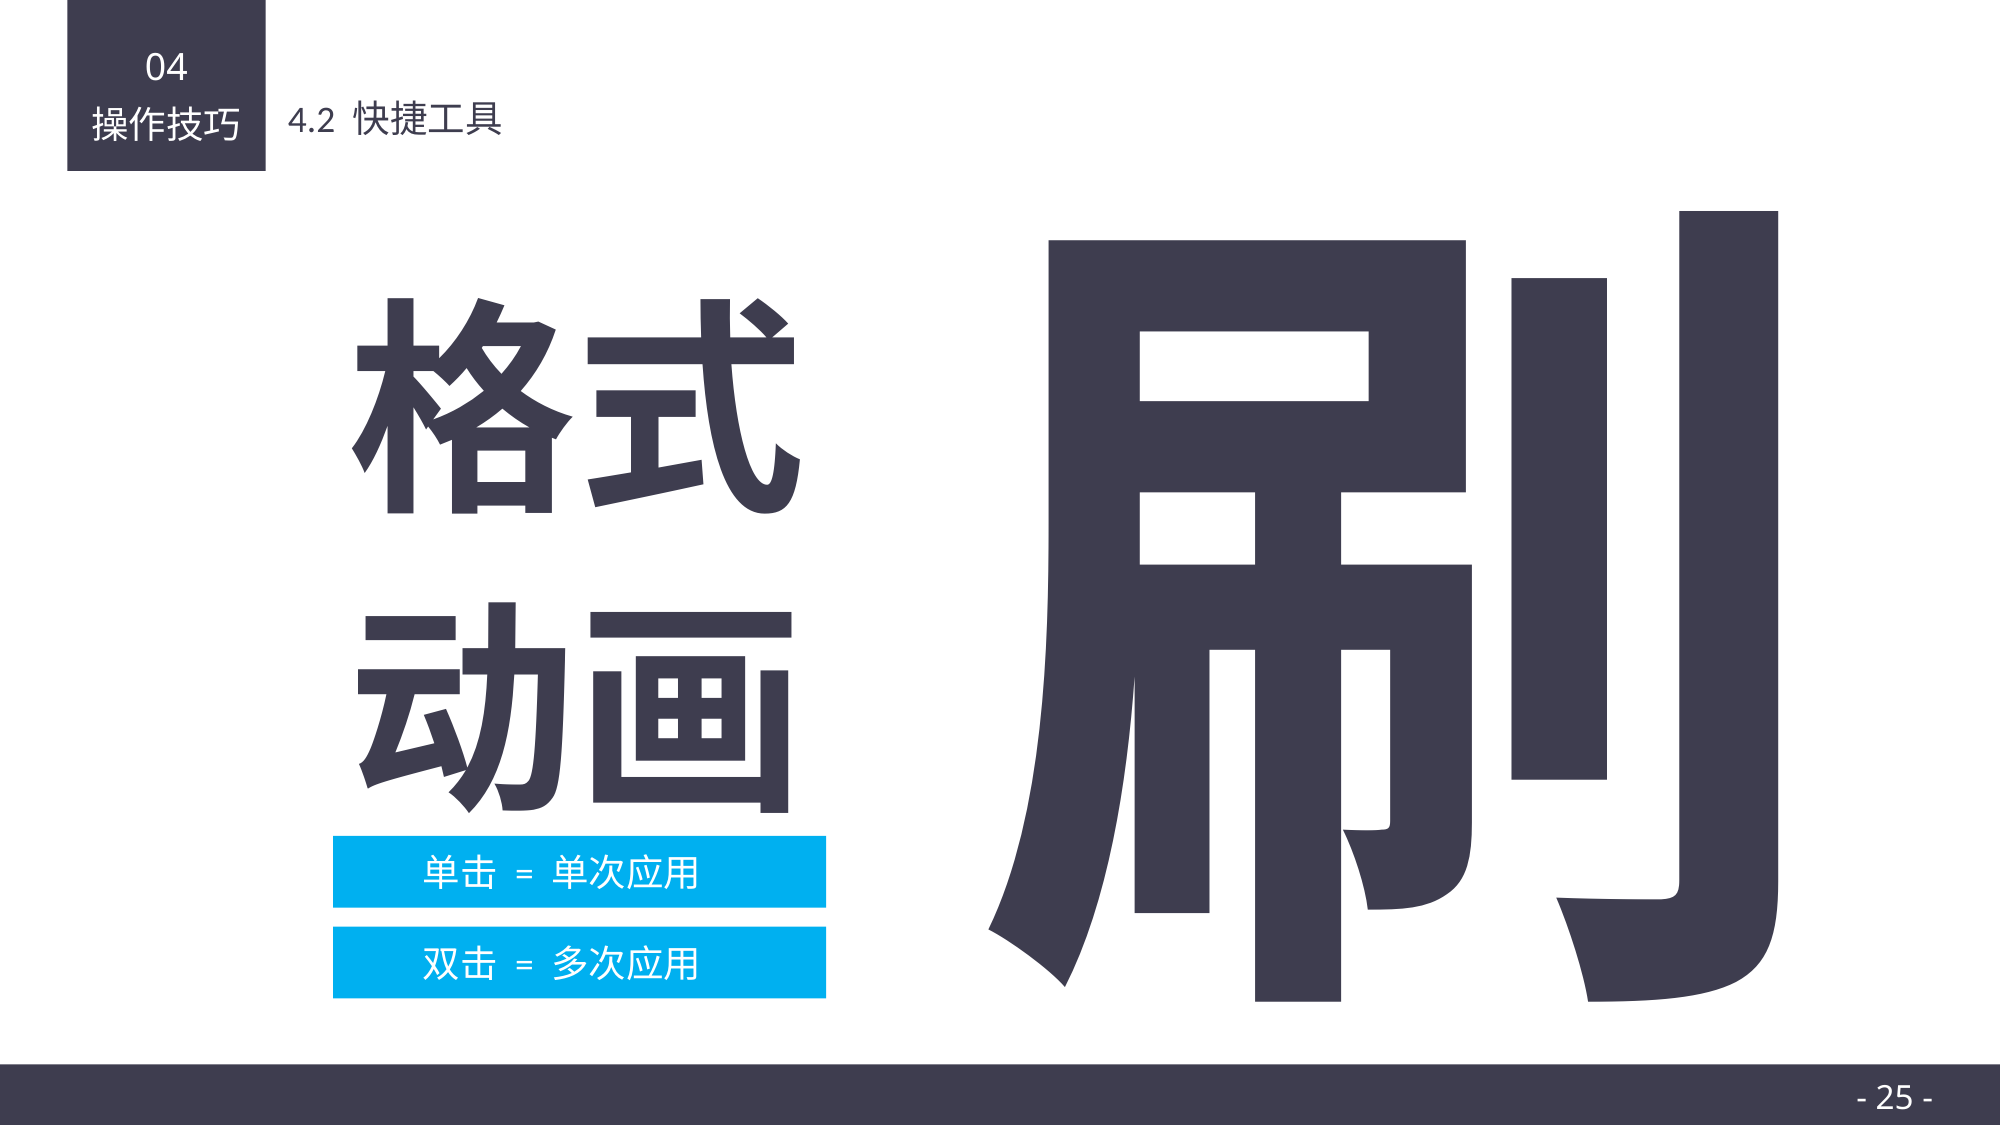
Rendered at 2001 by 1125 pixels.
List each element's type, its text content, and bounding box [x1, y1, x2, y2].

text_box 单击 = 单次应用 [333, 835, 827, 908]
text_box 动画 [333, 556, 822, 835]
text_box 格式 [333, 256, 822, 547]
text_box 双击 = 多次应用 [333, 926, 827, 999]
text_box 4.2 快捷工具 [273, 87, 928, 148]
text_box 04 操作技巧 [67, 21, 266, 154]
text_box 刷 [957, 58, 1848, 1106]
